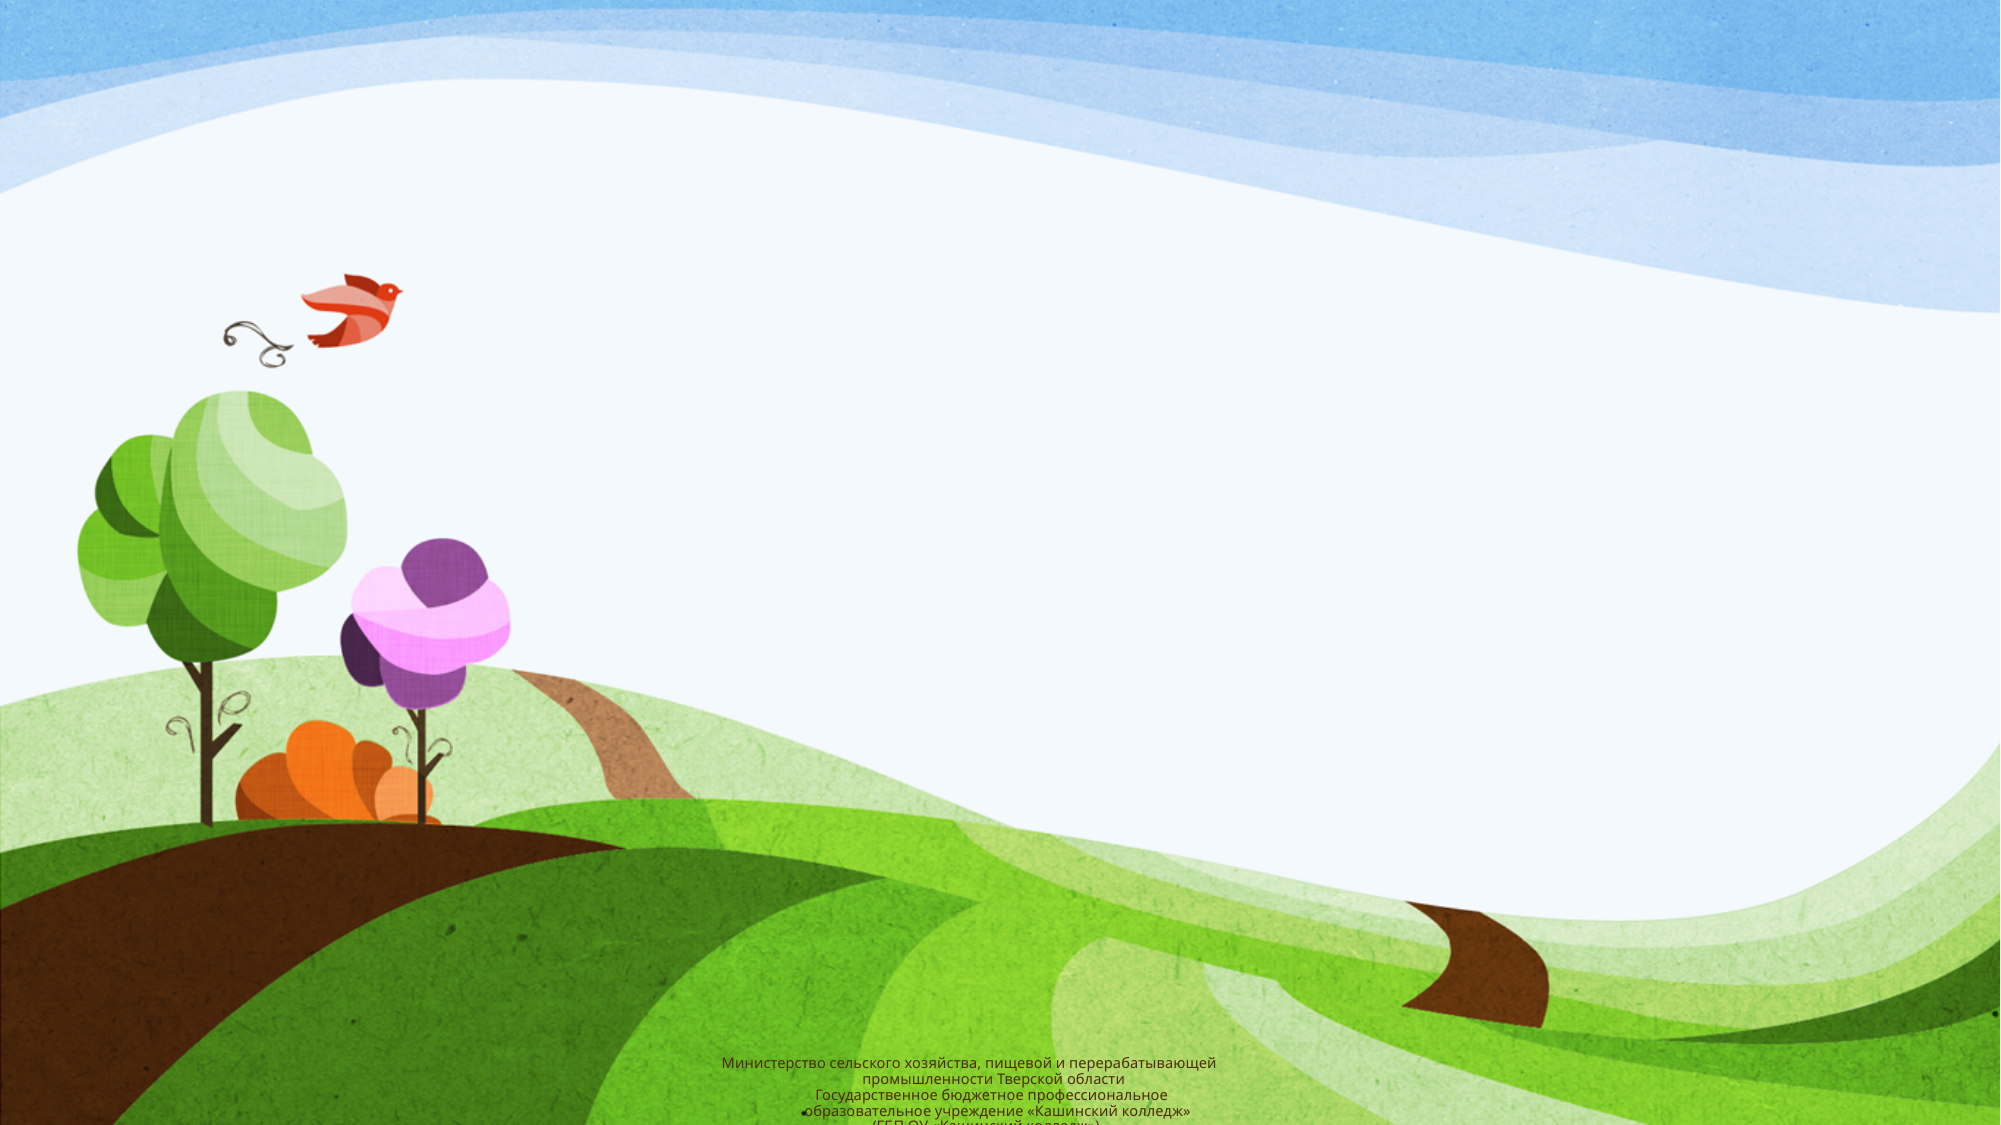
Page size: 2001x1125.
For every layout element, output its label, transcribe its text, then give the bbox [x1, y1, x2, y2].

title Министерство сельского хозяйства, пищевой и перерабатывающей промышленности Тверской области Государственное бюджетное профессиональное образовательное учреждение «Кашинский колледж» (ГБП ОУ «Кашинский колледж») БИЗНЕС-ПРОЕКТ организации и проведения сельского тура «Домик в деревне» Участники проекта: студенты ГБП ОУ «Кашинский колледж»: Беленко Е.А., Курныков Е.Р. Руководители: Ковалева Т.В., Ковалев А.А. [282, 951, 1683, 1125]
picture [0, 0, 2001, 1125]
